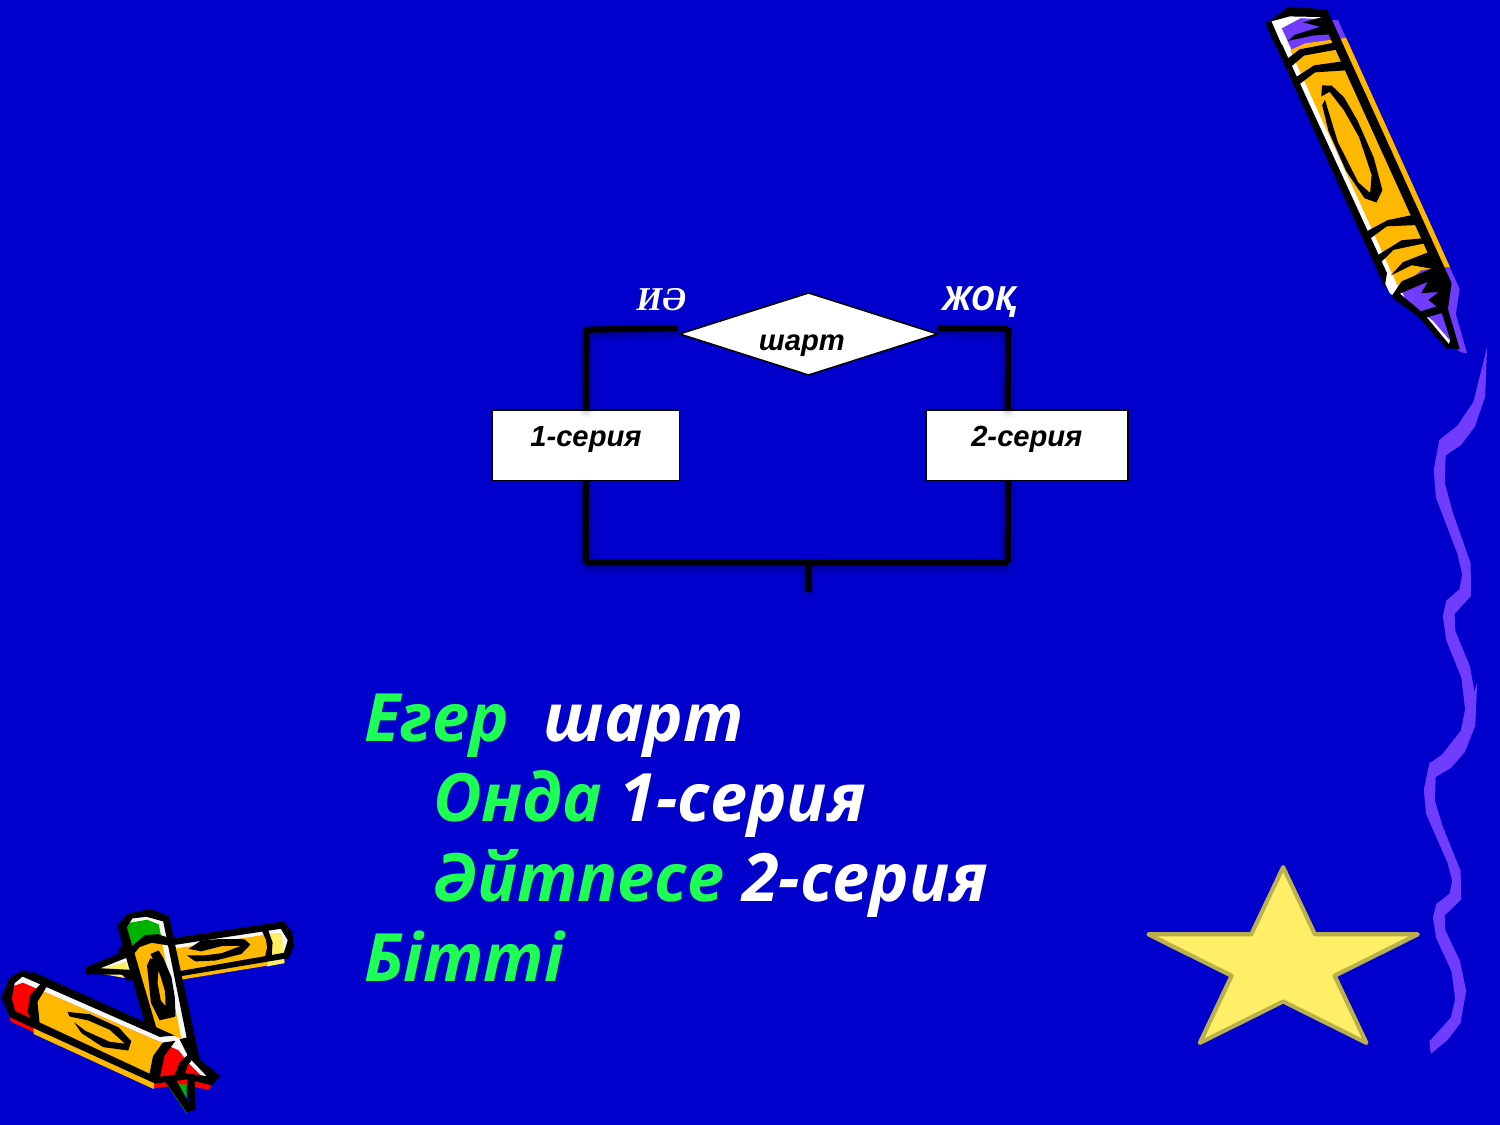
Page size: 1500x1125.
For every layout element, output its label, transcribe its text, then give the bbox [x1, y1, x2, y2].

text_box [1146, 865, 1420, 1045]
text_box ИӘ [621, 269, 702, 325]
text_box [805, 574, 812, 593]
text_box [0, 0, 1500, 75]
text_box ЖОҚ [927, 269, 1033, 325]
text_box Егер шарт Онда 1-серия Әйтпесе 2-серия Бітті [349, 667, 1004, 1063]
text_box 1-серия [492, 410, 680, 481]
text_box 2-серия [925, 410, 1128, 481]
text_box шарт [682, 292, 934, 376]
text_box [585, 327, 679, 331]
